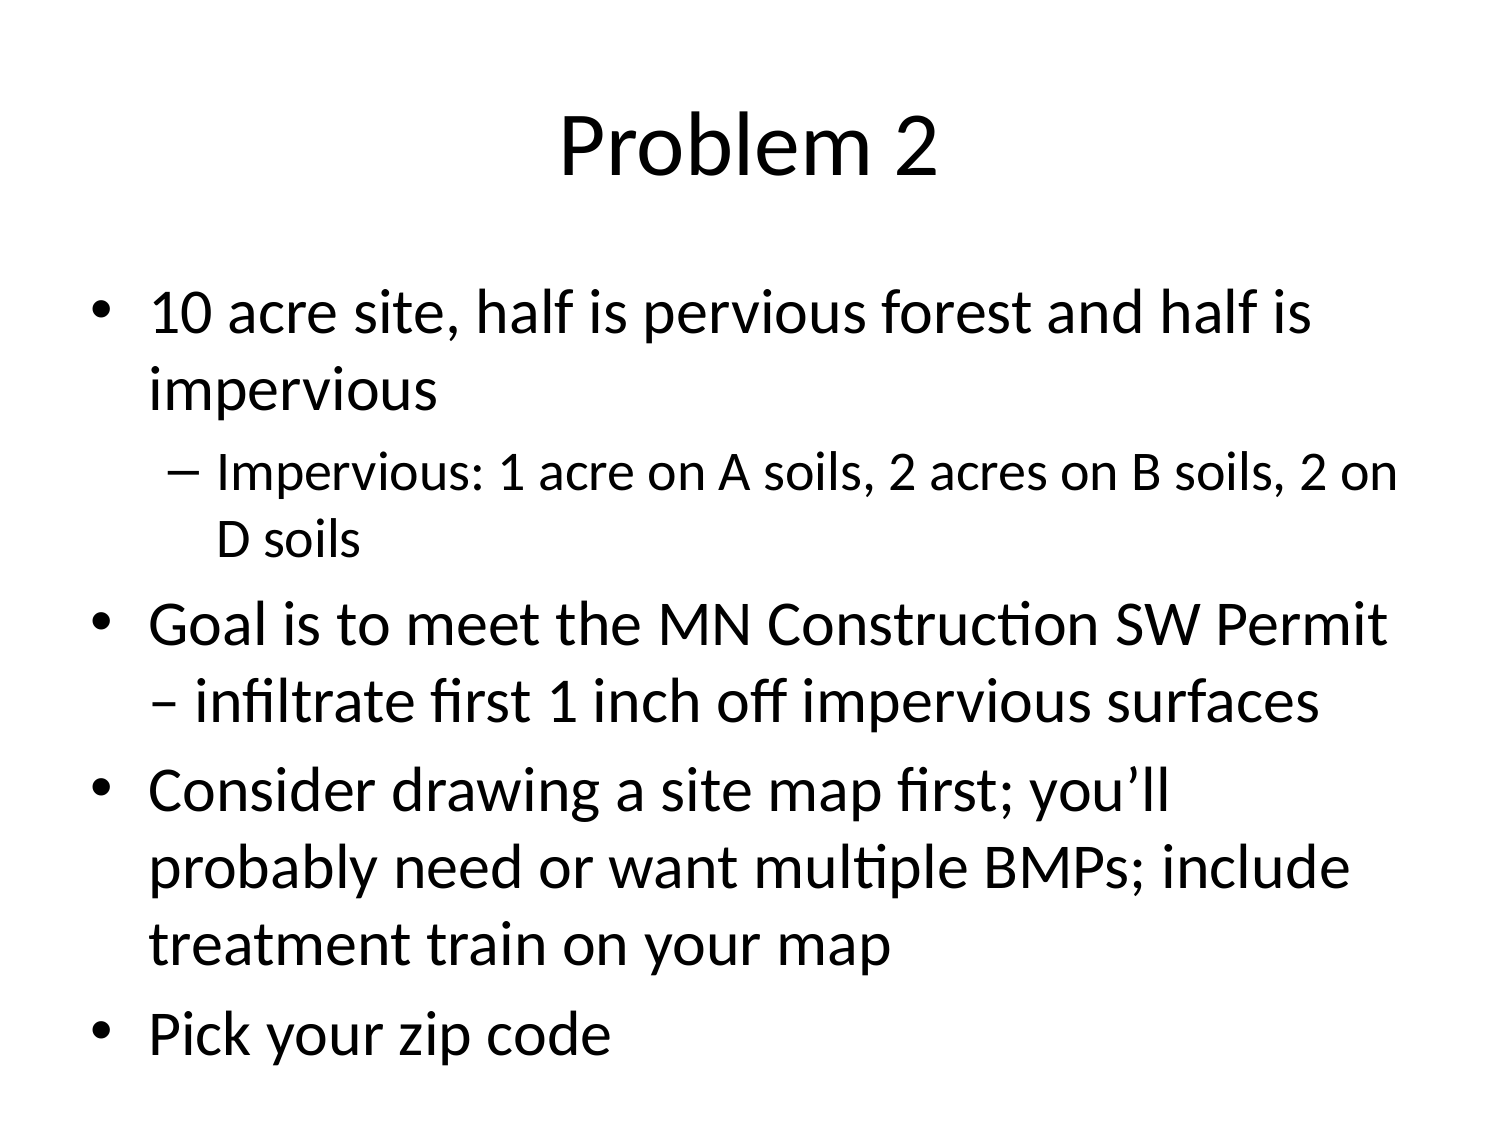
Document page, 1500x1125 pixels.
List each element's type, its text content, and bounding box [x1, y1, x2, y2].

title Problem 2 [75, 45, 1425, 233]
list 10 acre site, half is pervious forest and half is impervious Impervious: 1 acre on A soils, 2 acres on B soils, 2 on D soils Goal is to meet the MN Construction SW Permit – infiltrate first 1 inch off impervious surfaces Consider drawing a site map first; you’ll probably need or want multiple BMPs; include treatment train on your map Pick your zip code [75, 262, 1425, 1088]
